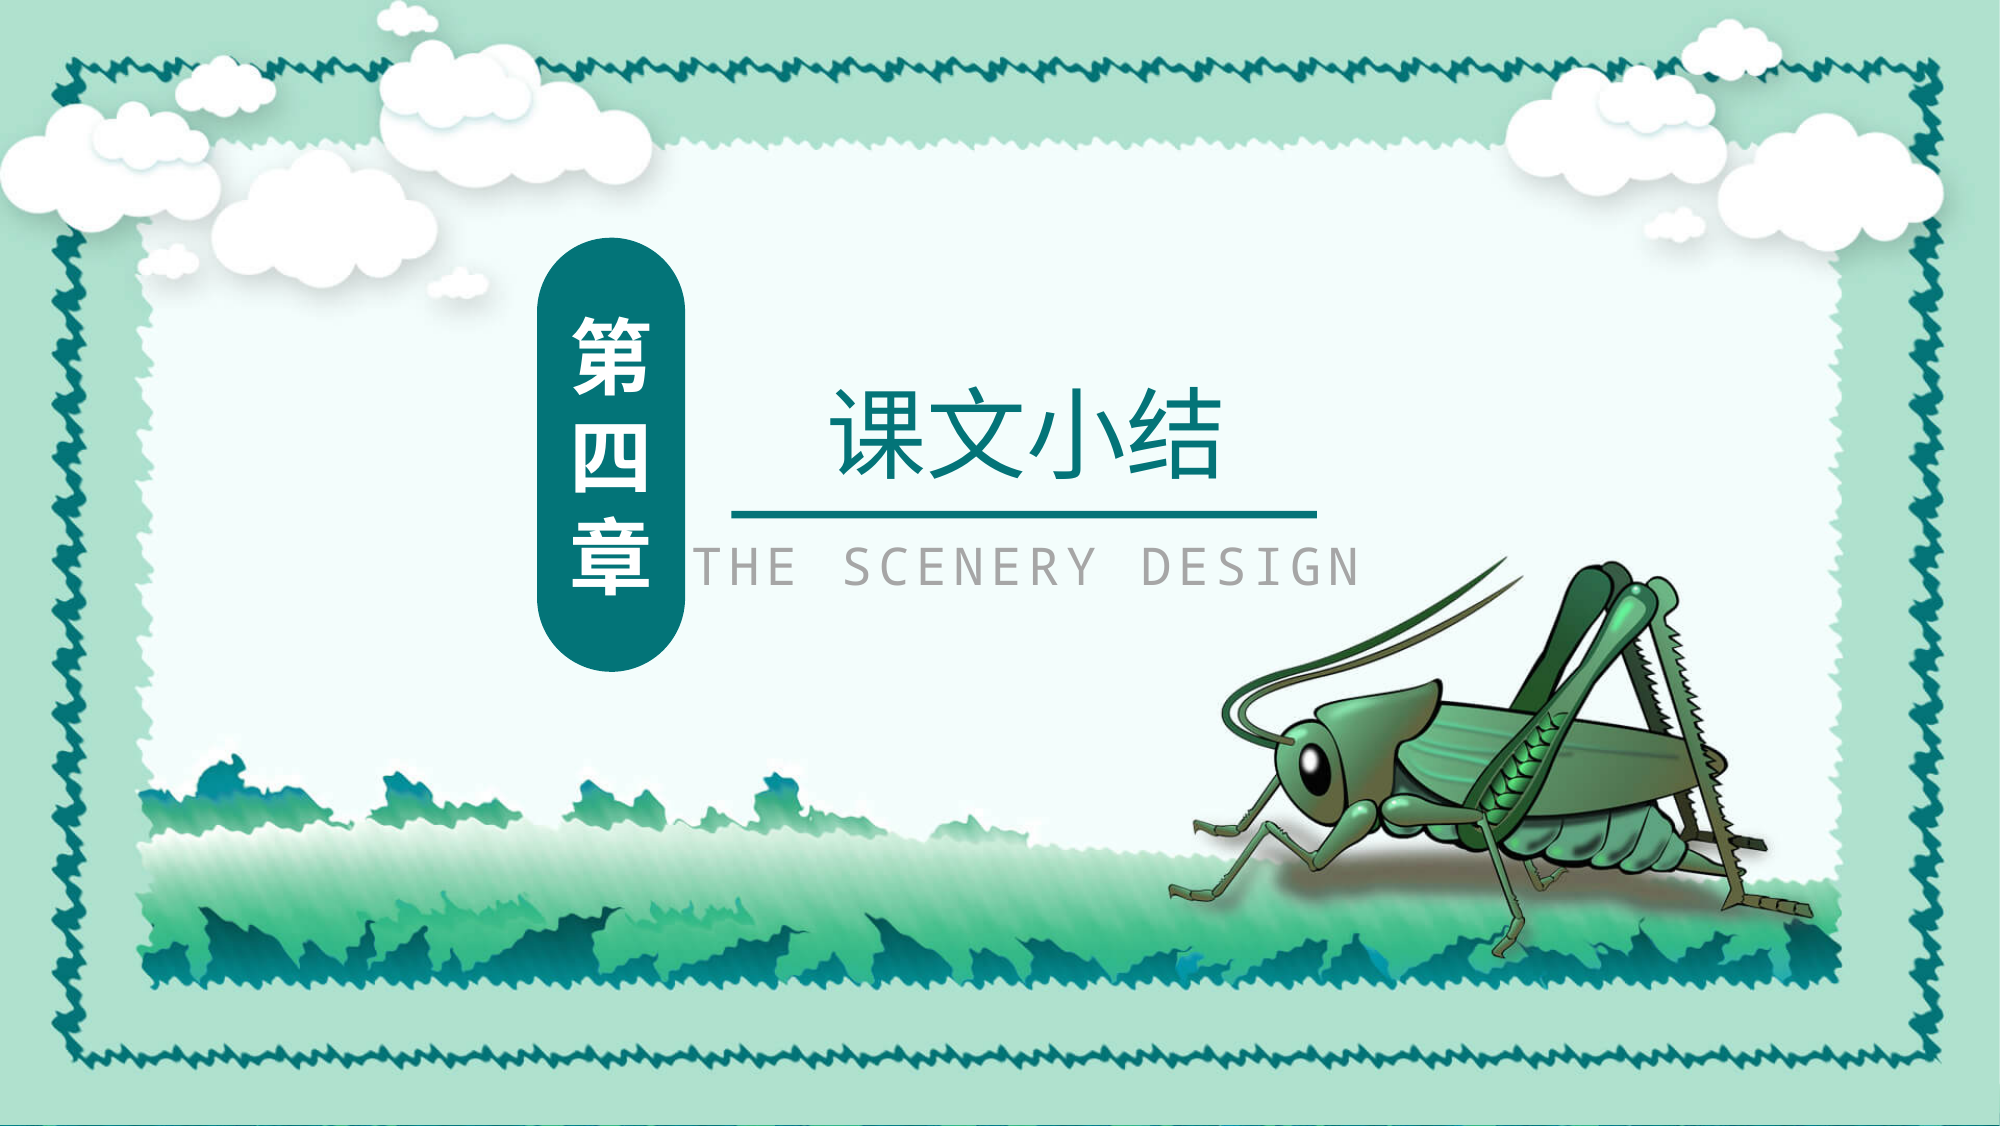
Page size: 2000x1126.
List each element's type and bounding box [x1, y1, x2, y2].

text_box [707, 363, 1344, 607]
picture [0, 0, 2000, 1126]
